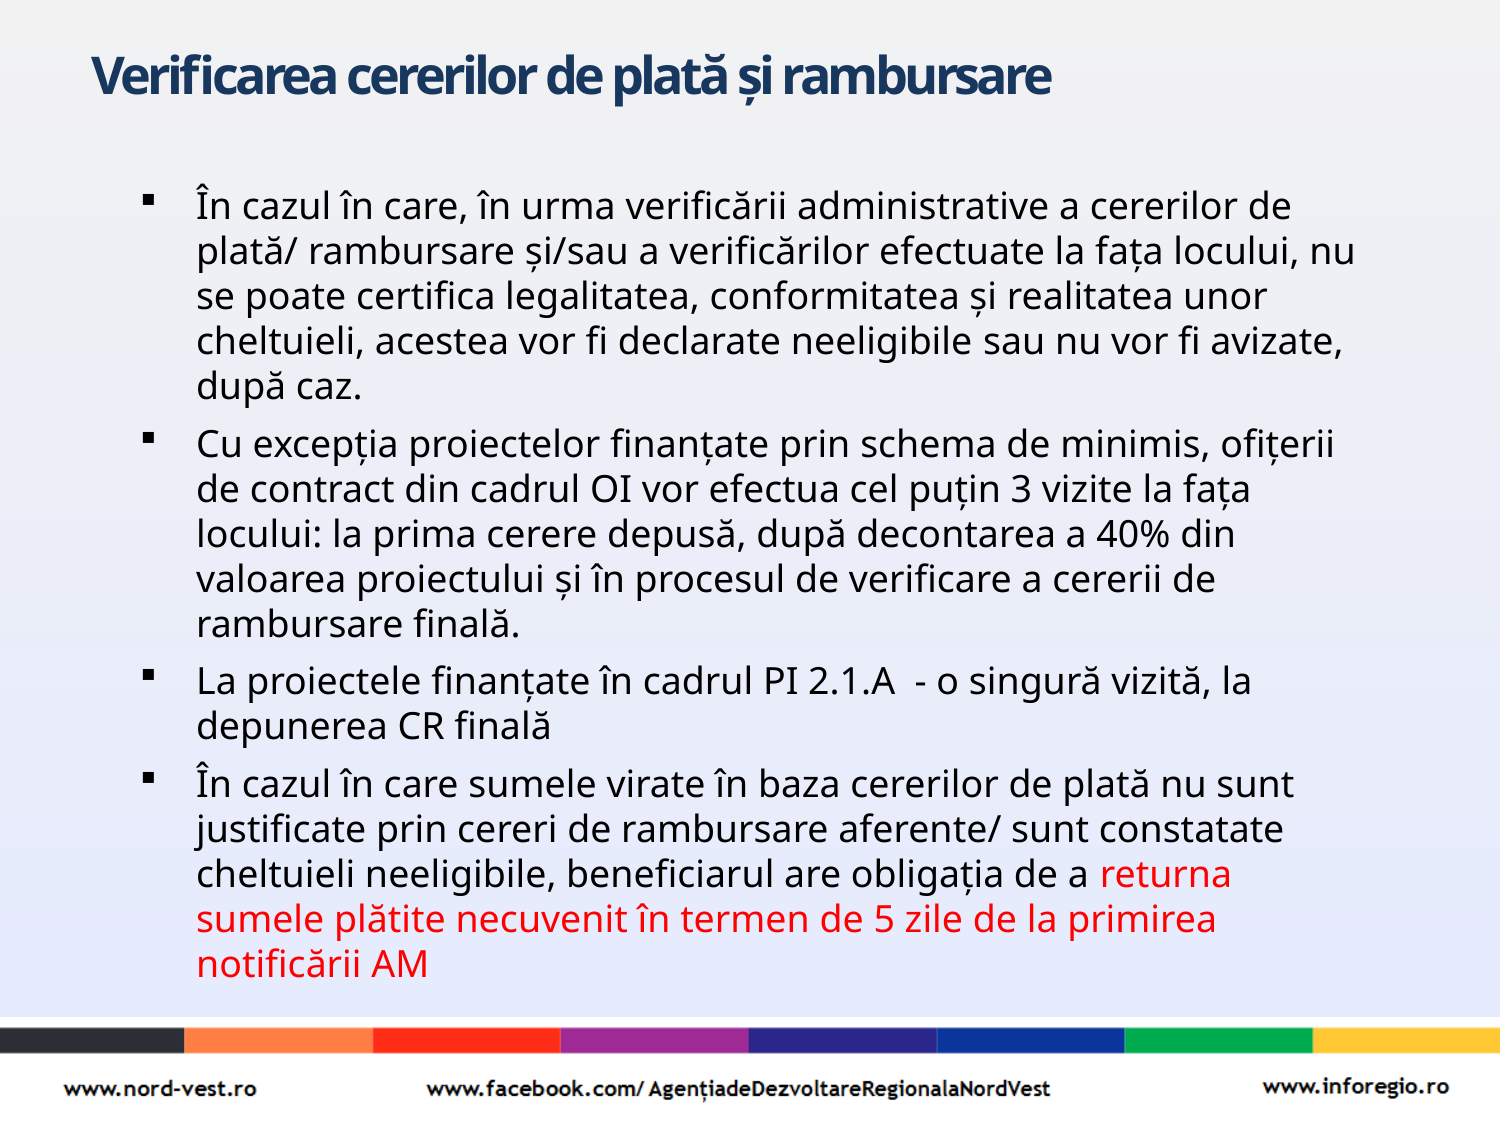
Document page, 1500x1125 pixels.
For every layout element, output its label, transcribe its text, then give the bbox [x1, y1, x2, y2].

picture [0, 1017, 1500, 1125]
text_box În cazul în care, în urma verificării administrative a cererilor de plată/ rambursare și/sau a verificărilor efectuate la fața locului, nu se poate certifica legalitatea, conformitatea și realitatea unor cheltuieli, acestea vor fi declarate neeligibile sau nu vor fi avizate, după caz. Cu excepția proiectelor finanțate prin schema de minimis, ofițerii de contract din cadrul OI vor efectua cel puțin 3 vizite la fața locului: la prima cerere depusă, după decontarea a 40% din valoarea proiectului și în procesul de verificare a cererii de rambursare finală. La proiectele finanțate în cadrul PI 2.1.A - o singură vizită, la depunerea CR finală În cazul în care sumele virate în baza cererilor de plată nu sunt justificate prin cereri de rambursare aferente/ sunt constatate cheltuieli neeligibile, beneficiarul are obligația de a returna sumele plătite necuvenit în termen de 5 zile de la primirea notificării AM [125, 174, 1384, 993]
title Verificarea cererilor de plată și rambursare [89, 42, 1411, 230]
